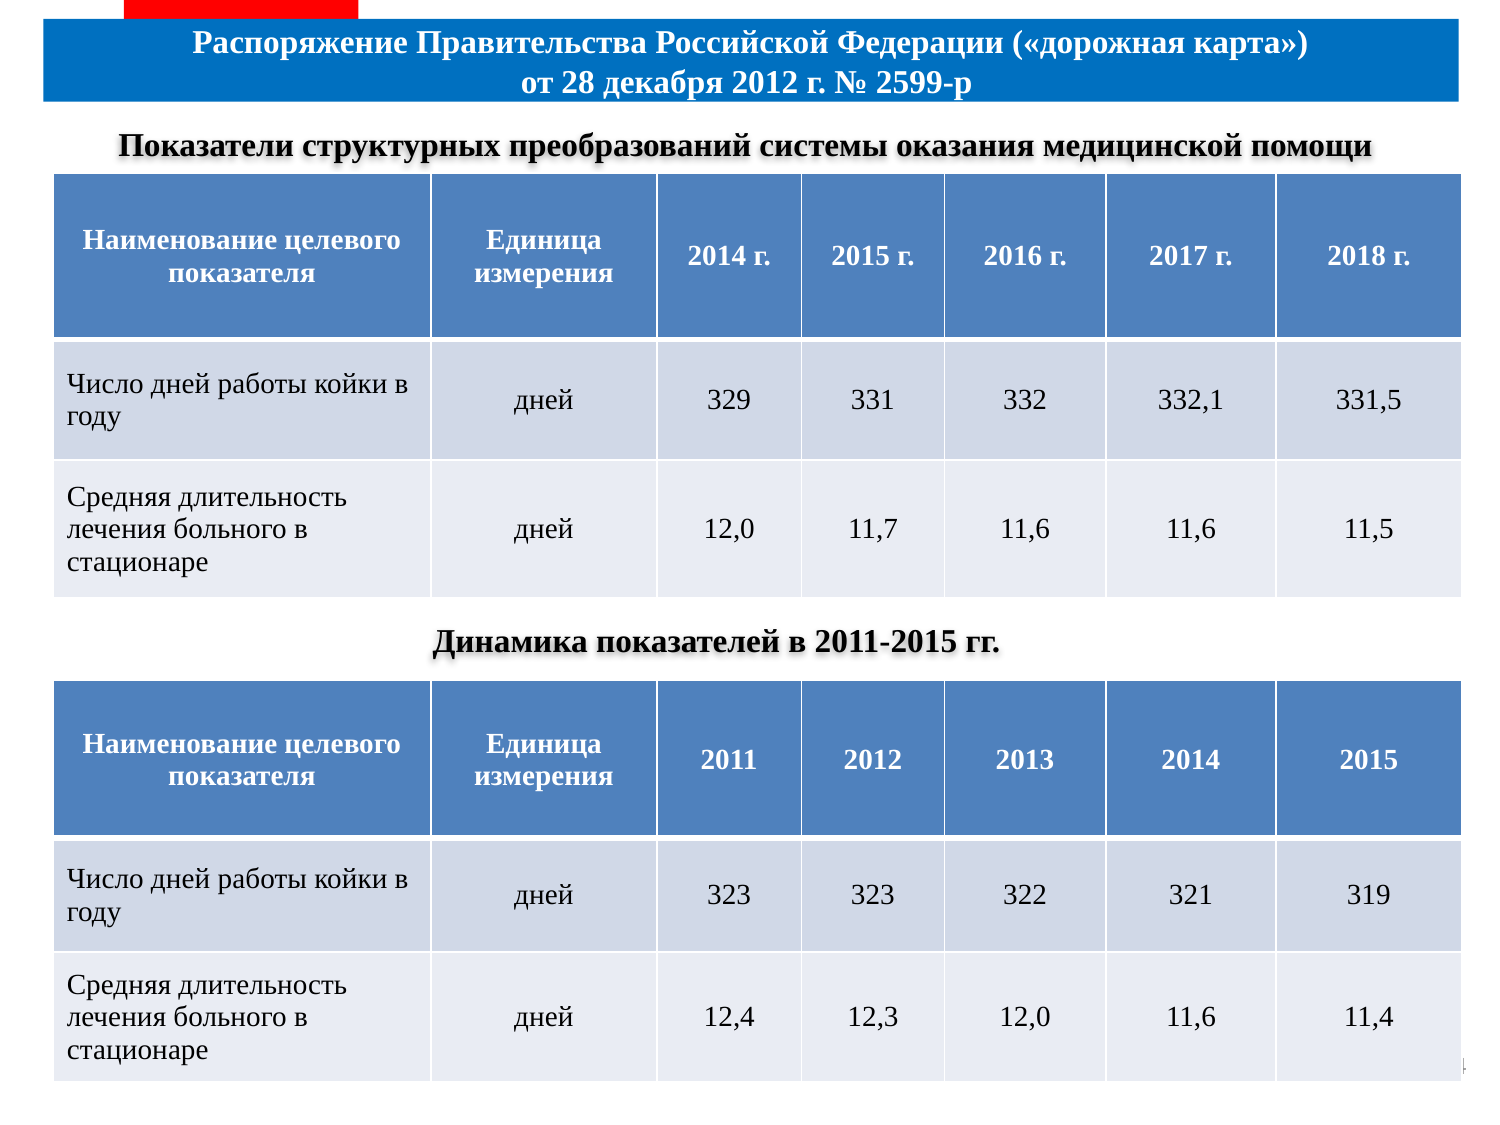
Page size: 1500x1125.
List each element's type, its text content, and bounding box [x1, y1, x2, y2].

table_cell Число дней работы койки в году [54, 841, 430, 951]
table_header 2015 г. [802, 174, 944, 337]
table_cell Число дней работы койки в году [54, 342, 430, 459]
table_header Наименование целевого показателя [54, 174, 430, 337]
text_box Динамика показателей в 2011-2015 гг. [0, 608, 1435, 670]
table_header 2014 г. [658, 174, 801, 337]
text_box [122, 0, 360, 18]
table_header 2013 [945, 681, 1105, 835]
table_cell 329 [658, 342, 801, 459]
table_cell 12,0 [945, 953, 1105, 1081]
table_cell 12,3 [802, 953, 944, 1081]
table_header 2018 г. [1277, 174, 1461, 337]
table_cell 11,6 [1107, 953, 1275, 1081]
table_cell 331,5 [1277, 342, 1461, 459]
table_cell 332 [945, 342, 1105, 459]
table_cell 321 [1107, 841, 1275, 951]
table_header Единица измерения [432, 681, 656, 835]
table_cell 11,7 [802, 461, 944, 597]
table_cell 11,4 [1277, 953, 1461, 1081]
table_header 2011 [658, 681, 801, 835]
table_cell дней [432, 841, 656, 951]
table_header Наименование целевого показателя [54, 681, 430, 835]
table_cell 331 [802, 342, 944, 459]
table_cell Средняя длительность лечения больного в стационаре [54, 461, 430, 597]
table_cell 11,6 [945, 461, 1105, 597]
table_cell дней [432, 461, 656, 597]
table_header Единица измерения [432, 174, 656, 337]
table_header 2014 [1107, 681, 1275, 835]
table_header 2012 [802, 681, 944, 835]
slide_number 4 [1131, 1034, 1482, 1095]
table_cell 332,1 [1107, 342, 1275, 459]
table_cell 11,6 [1107, 461, 1275, 597]
table_cell 12,4 [658, 953, 801, 1081]
table_cell 319 [1277, 841, 1461, 951]
table_cell 12,0 [658, 461, 801, 597]
text_box Распоряжение Правительства Российской Федерации («дорожная карта») от 28 декабря 2012 г. № 2599-р [43, 18, 1459, 102]
table_header 2016 г. [945, 174, 1105, 337]
table_cell 323 [658, 841, 801, 951]
table_header 2015 [1277, 681, 1461, 835]
table_cell 11,5 [1277, 461, 1461, 597]
text_box Показатели структурных преобразований системы оказания медицинской помощи [28, 112, 1465, 174]
table_cell 322 [945, 841, 1105, 951]
table_cell дней [432, 953, 656, 1081]
table_header 2017 г. [1107, 174, 1275, 337]
table_cell Средняя длительность лечения больного в стационаре [54, 953, 430, 1081]
table_cell дней [432, 342, 656, 459]
table_cell 323 [802, 841, 944, 951]
